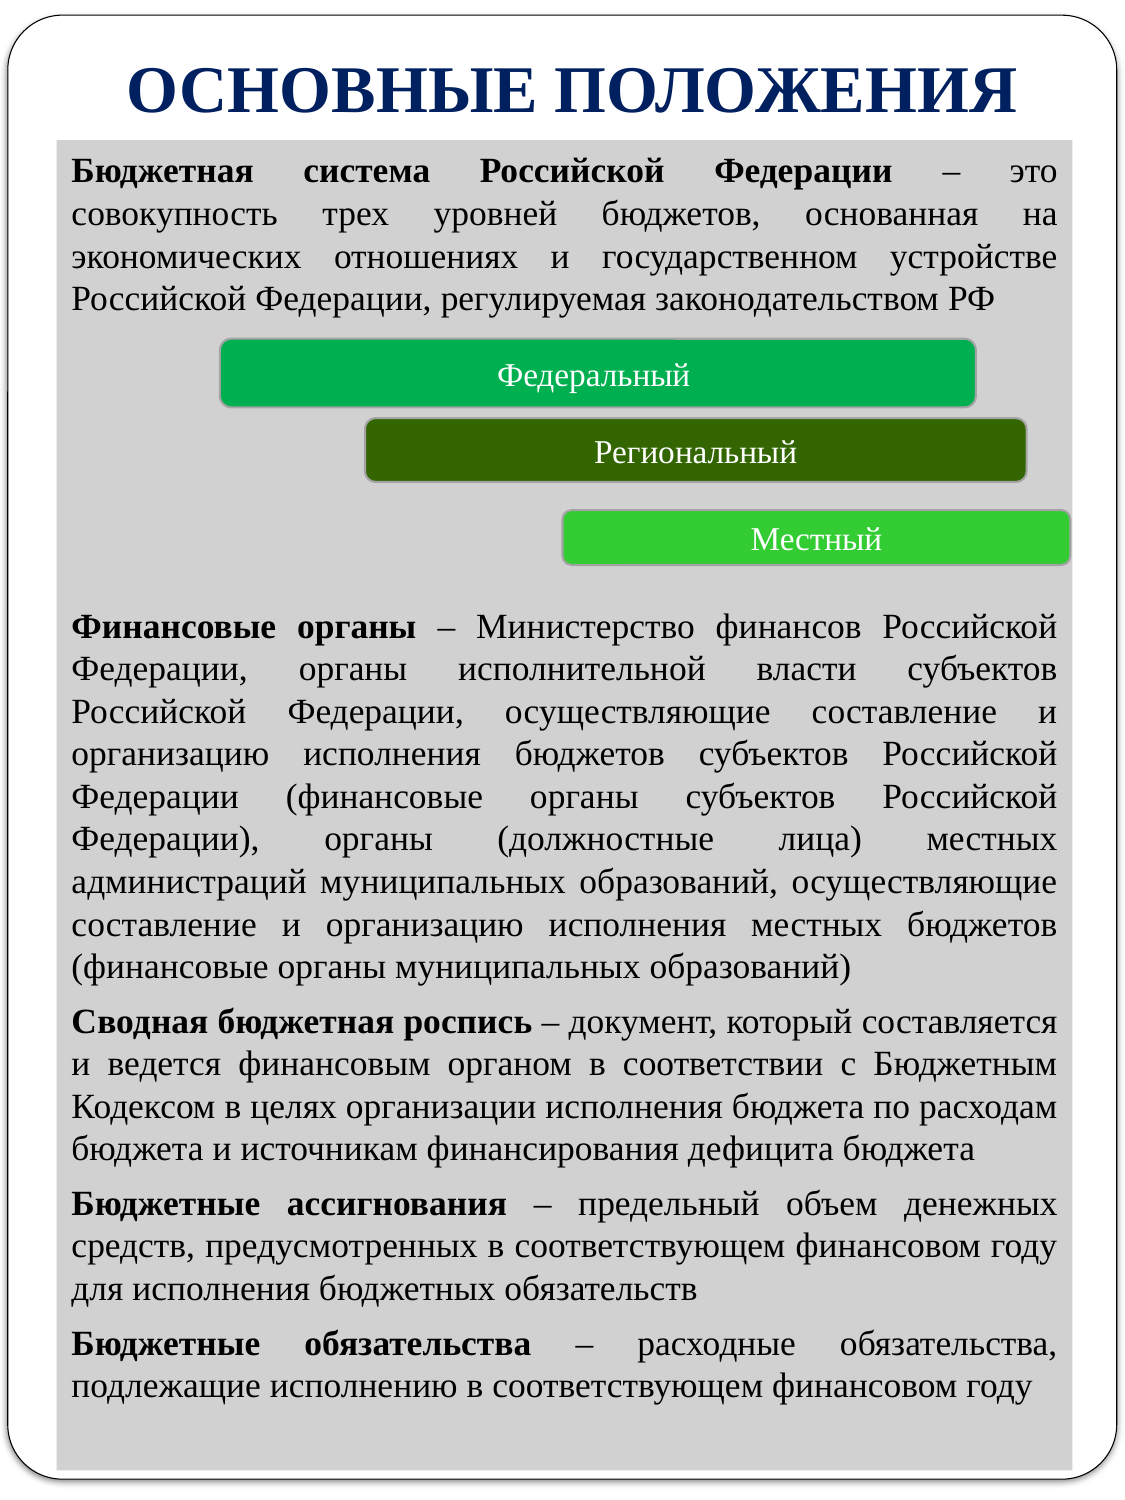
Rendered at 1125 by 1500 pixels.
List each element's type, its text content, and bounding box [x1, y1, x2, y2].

text_box Региональный [363, 417, 1028, 483]
text_box Местный [561, 509, 1072, 567]
text_box Федеральный [218, 337, 977, 409]
title ОСНОВНЫЕ ПОЛОЖЕНИЯ [112, 29, 1069, 140]
list Бюджетная система Российской Федерации – это совокупность трех уровней бюджетов, основанная на экономических отношениях и государственном устройстве Российской Федерации, регулируемая законодательством РФ Финансовые органы – Министерство финансов Российской Федерации, органы исполнительной власти субъектов Российской Федерации, осуществляющие составление и организацию исполнения бюджетов субъектов Российской Федерации (финансовые органы субъектов Российской Федерации), органы (должностные лица) местных администраций муниципальных образований, осуществляющие составление и организацию исполнения местных бюджетов (финансовые органы муниципальных образований) Сводная бюджетная роспись – документ, который составляется и ведется финансовым органом в соответствии с Бюджетным Кодексом в целях организации исполнения бюджета по расходам бюджета и источникам финансирования дефицита бюджета Бюджетные ассигнования – предельный объем денежных средств, предусмотренных в соответствующем финансовом году для исполнения бюджетных обязательств Бюджетные обязательства – расходные обязательства, подлежащие исполнению в соответствующем финансовом году [56, 140, 1073, 1471]
